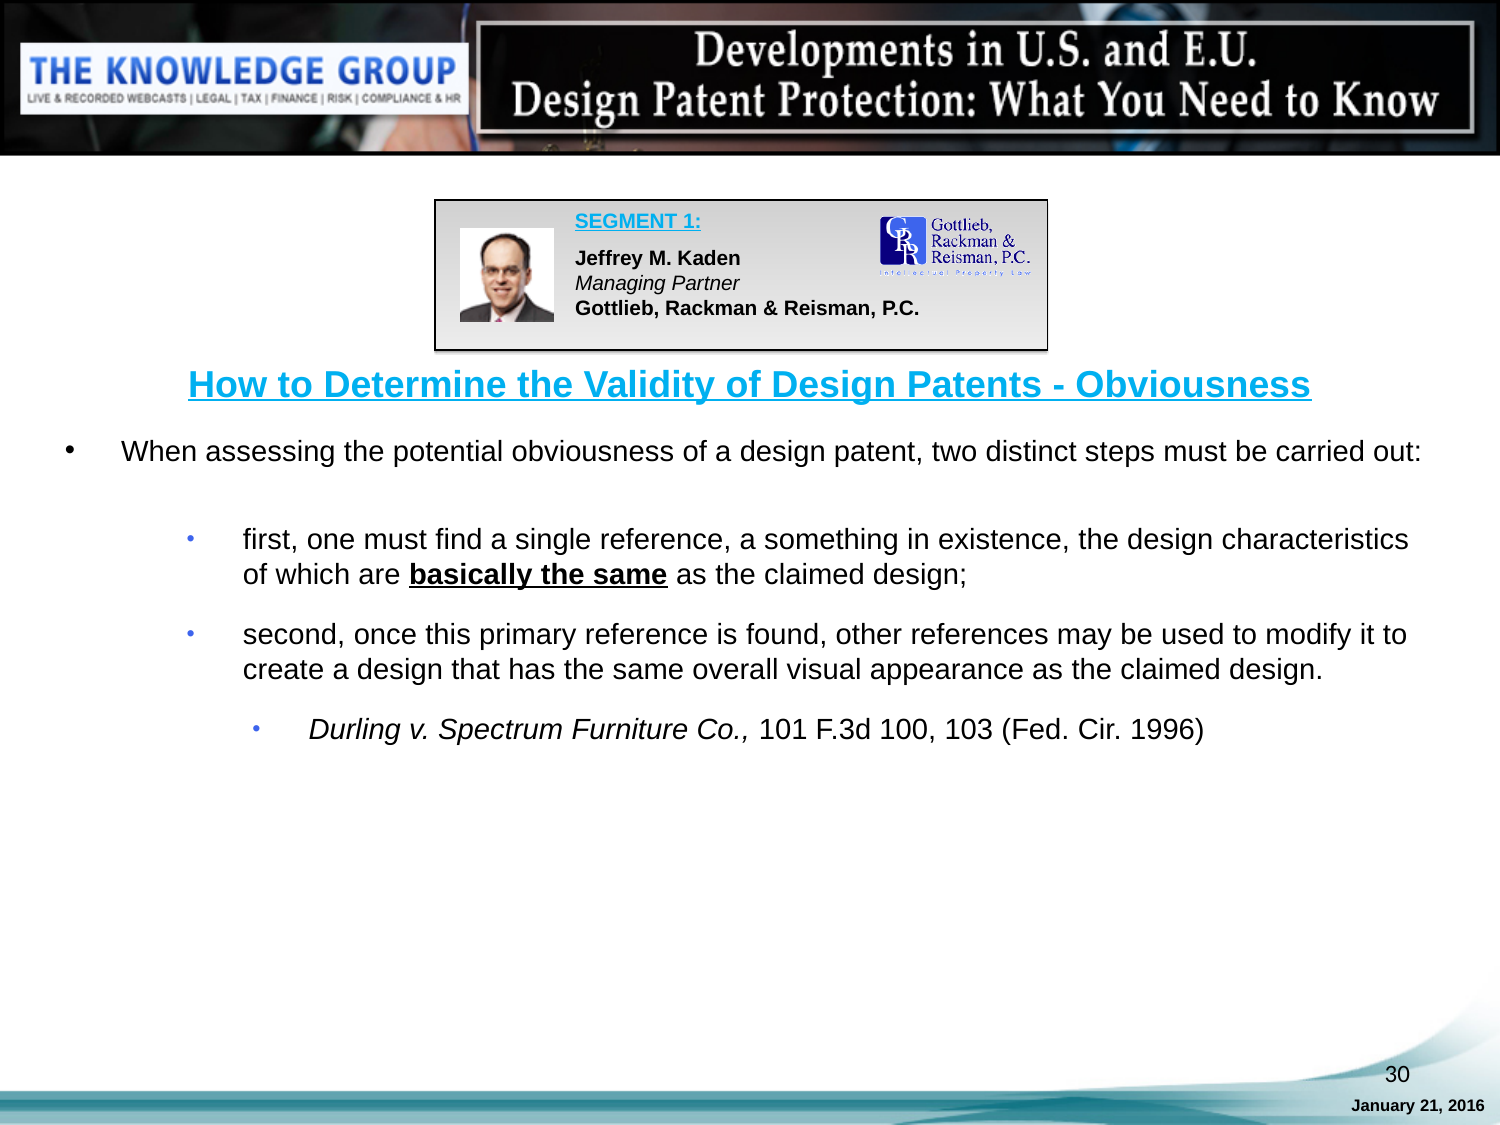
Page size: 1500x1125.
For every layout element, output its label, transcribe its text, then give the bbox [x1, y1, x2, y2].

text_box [434, 199, 1048, 351]
text_box January 21, 2016 [1100, 1087, 1500, 1123]
slide_number 30 [1074, 1042, 1425, 1103]
text_box How to Determine the Validity of Design Patents - Obviousness [0, 352, 1500, 412]
picture [0, 0, 1500, 352]
text_box When assessing the potential obviousness of a design patent, two distinct steps must be carried out: first, one must find a single reference, a something in existence, the design characteristics of which are basically the same as the claimed design; second, once this primary reference is found, other references may be used to modify it to create a design that has the same overall visual appearance as the claimed design. Durling v. Spectrum Furniture Co., 101 F.3d 100, 103 (Fed. Cir. 1996) [50, 425, 1450, 753]
picture [0, 412, 1500, 1125]
